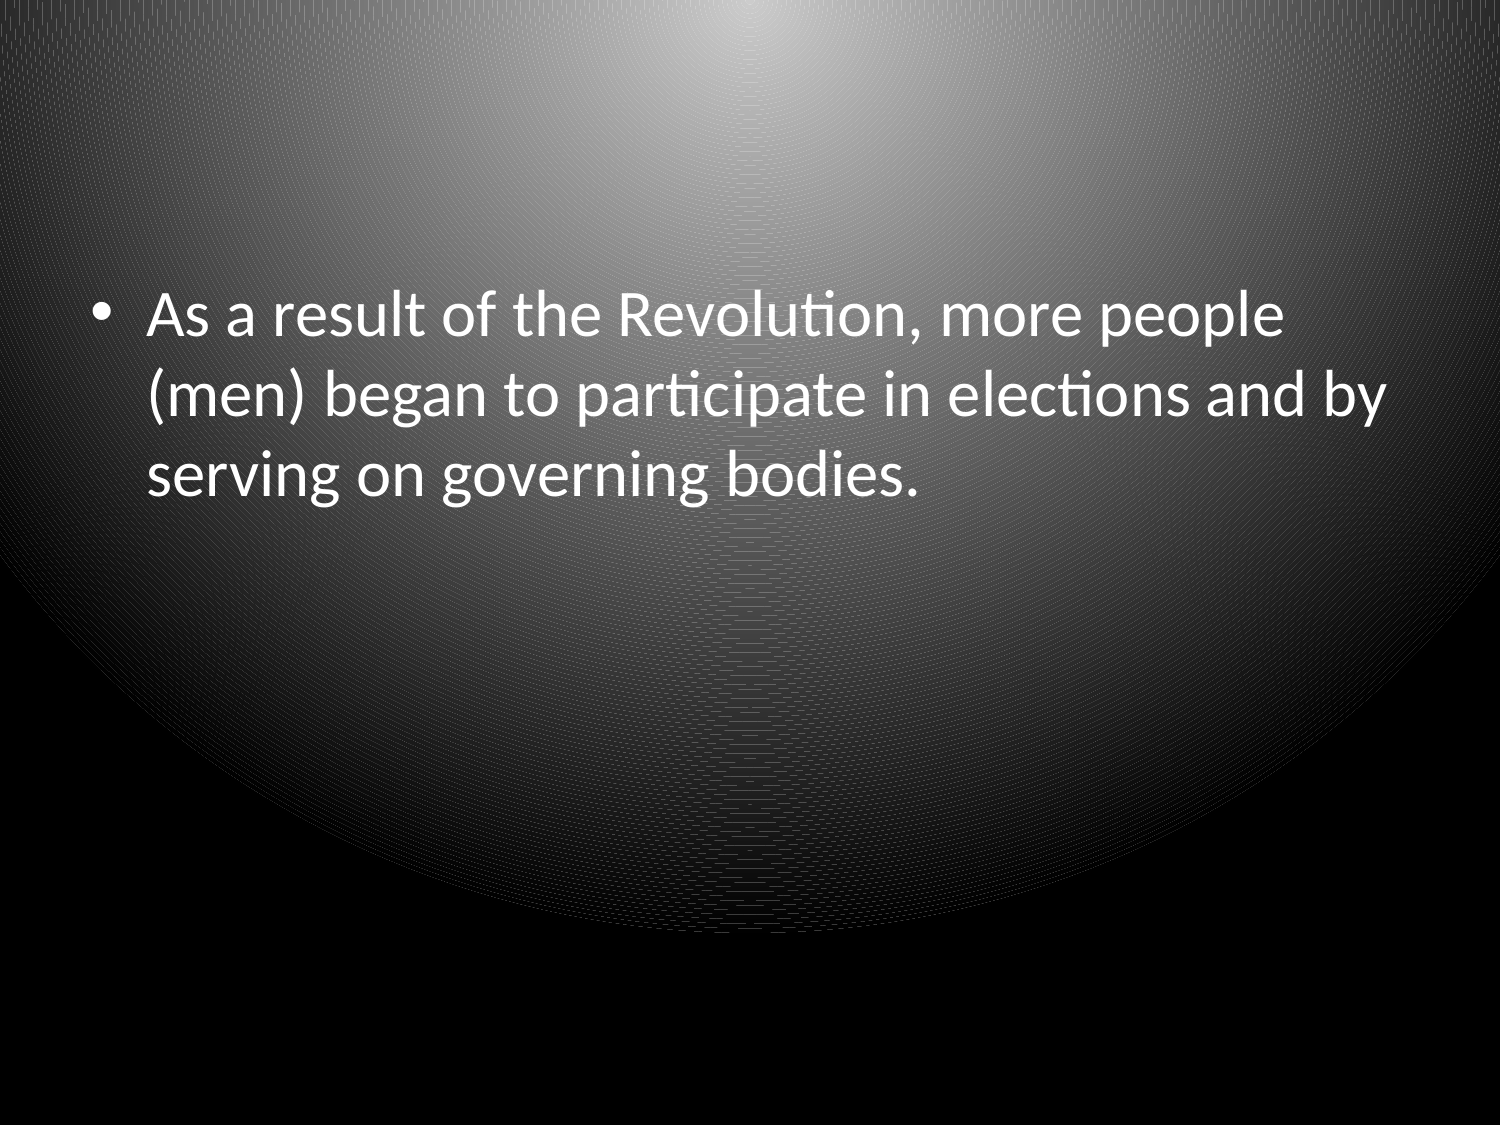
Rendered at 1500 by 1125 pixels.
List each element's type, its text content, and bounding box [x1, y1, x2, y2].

list As a result of the Revolution, more people (men) began to participate in elections and by serving on governing bodies. [75, 262, 1425, 1005]
